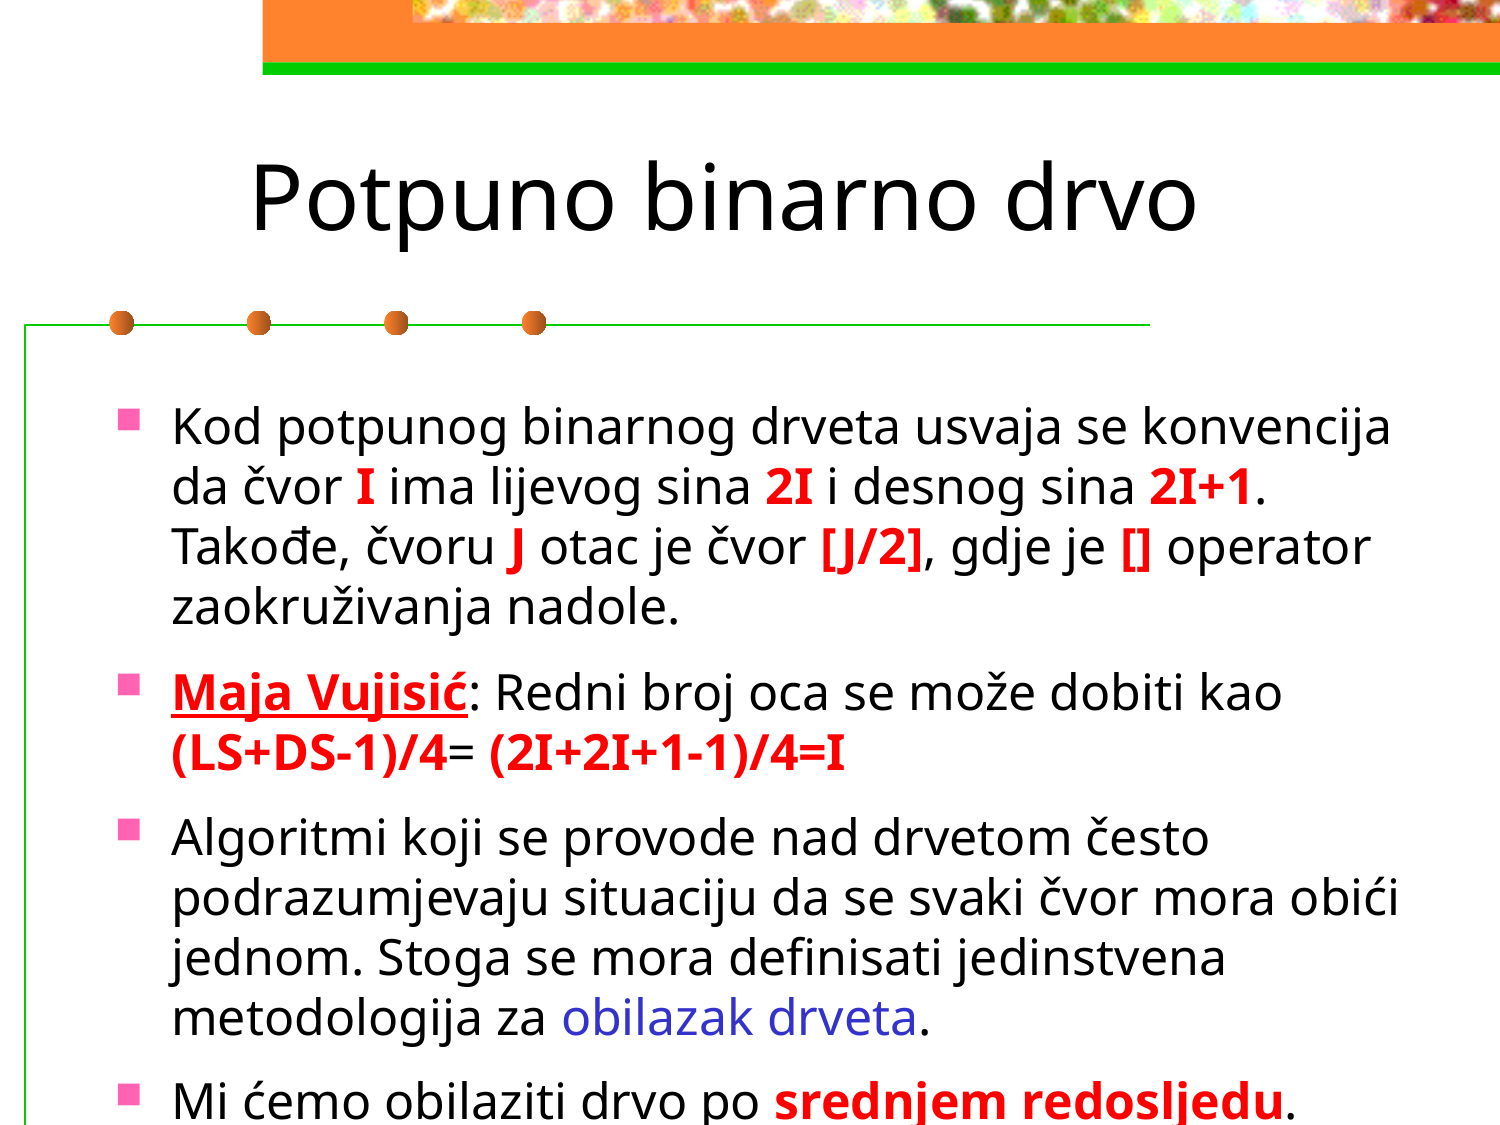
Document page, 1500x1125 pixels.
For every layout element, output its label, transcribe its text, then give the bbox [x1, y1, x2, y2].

picture [412, 0, 1500, 23]
list Kod potpunog binarnog drveta usvaja se konvencija da čvor I ima lijevog sina 2I i desnog sina 2I+1. Takođe, čvoru J otac je čvor [J/2], gdje je [] operator zaokruživanja nadole. Maja Vujisić: Redni broj oca se može dobiti kao (LS+DS-1)/4= (2I+2I+1-1)/4=I Algoritmi koji se provode nad drvetom često podrazumjevaju situaciju da se svaki čvor mora obići jednom. Stoga se mora definisati jedinstvena metodologija za obilazak drveta. Mi ćemo obilaziti drvo po srednjem redosljedu. [99, 387, 1425, 1013]
title Potpuno binarno drvo [87, 99, 1363, 288]
